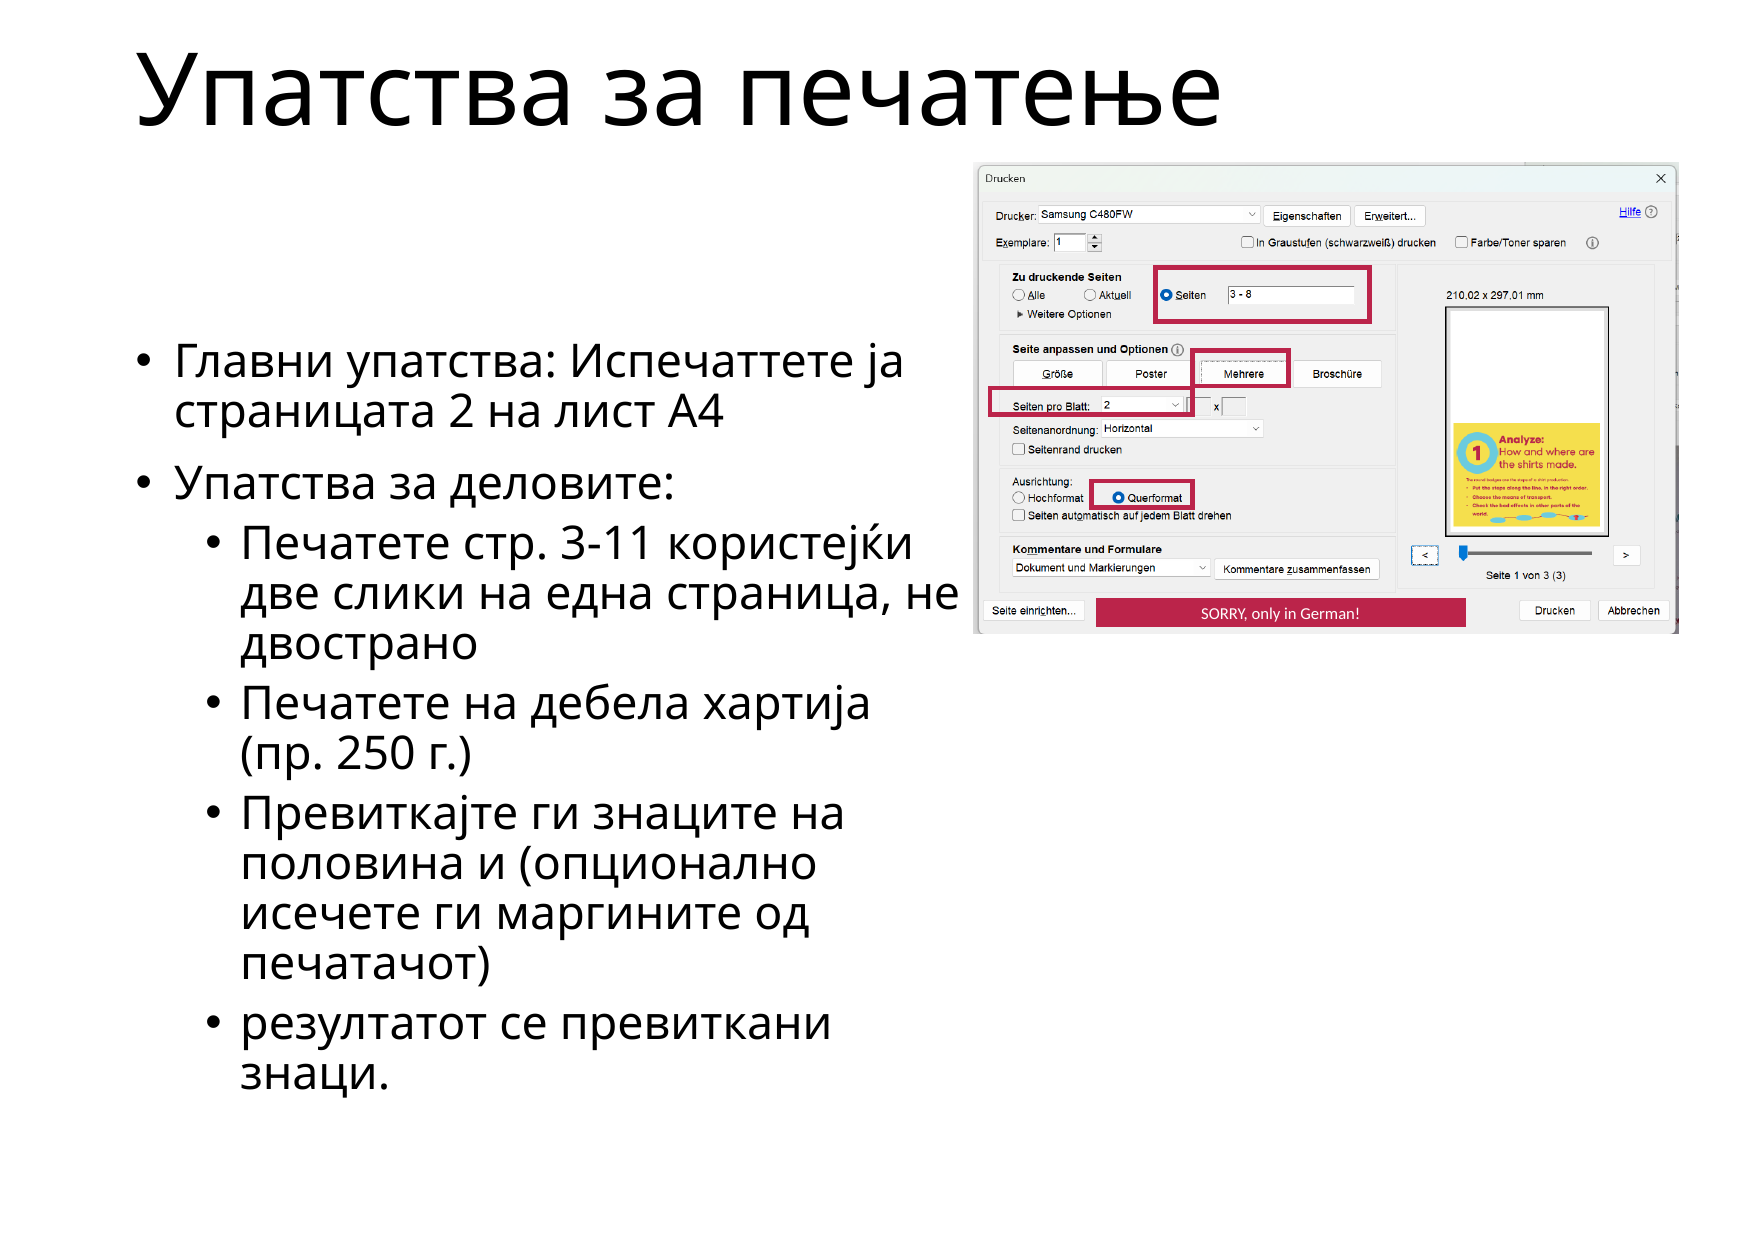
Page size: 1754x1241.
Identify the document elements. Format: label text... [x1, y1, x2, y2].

title Упатства за печатење [120, 0, 1634, 213]
picture [973, 162, 1679, 634]
list Главни упатства: Испечаттете ја страницата 2 на лист А4 Упатства за деловите: Печатете стр. 3-11 користејќи две слики на една страница, не двострано Печатете на дебела хартија (пр. 250 г.) Превиткајте ги знаците на половина и (опционално исечете ги маргините од печатачот) резултатот се превиткани знаци. [120, 330, 979, 1117]
